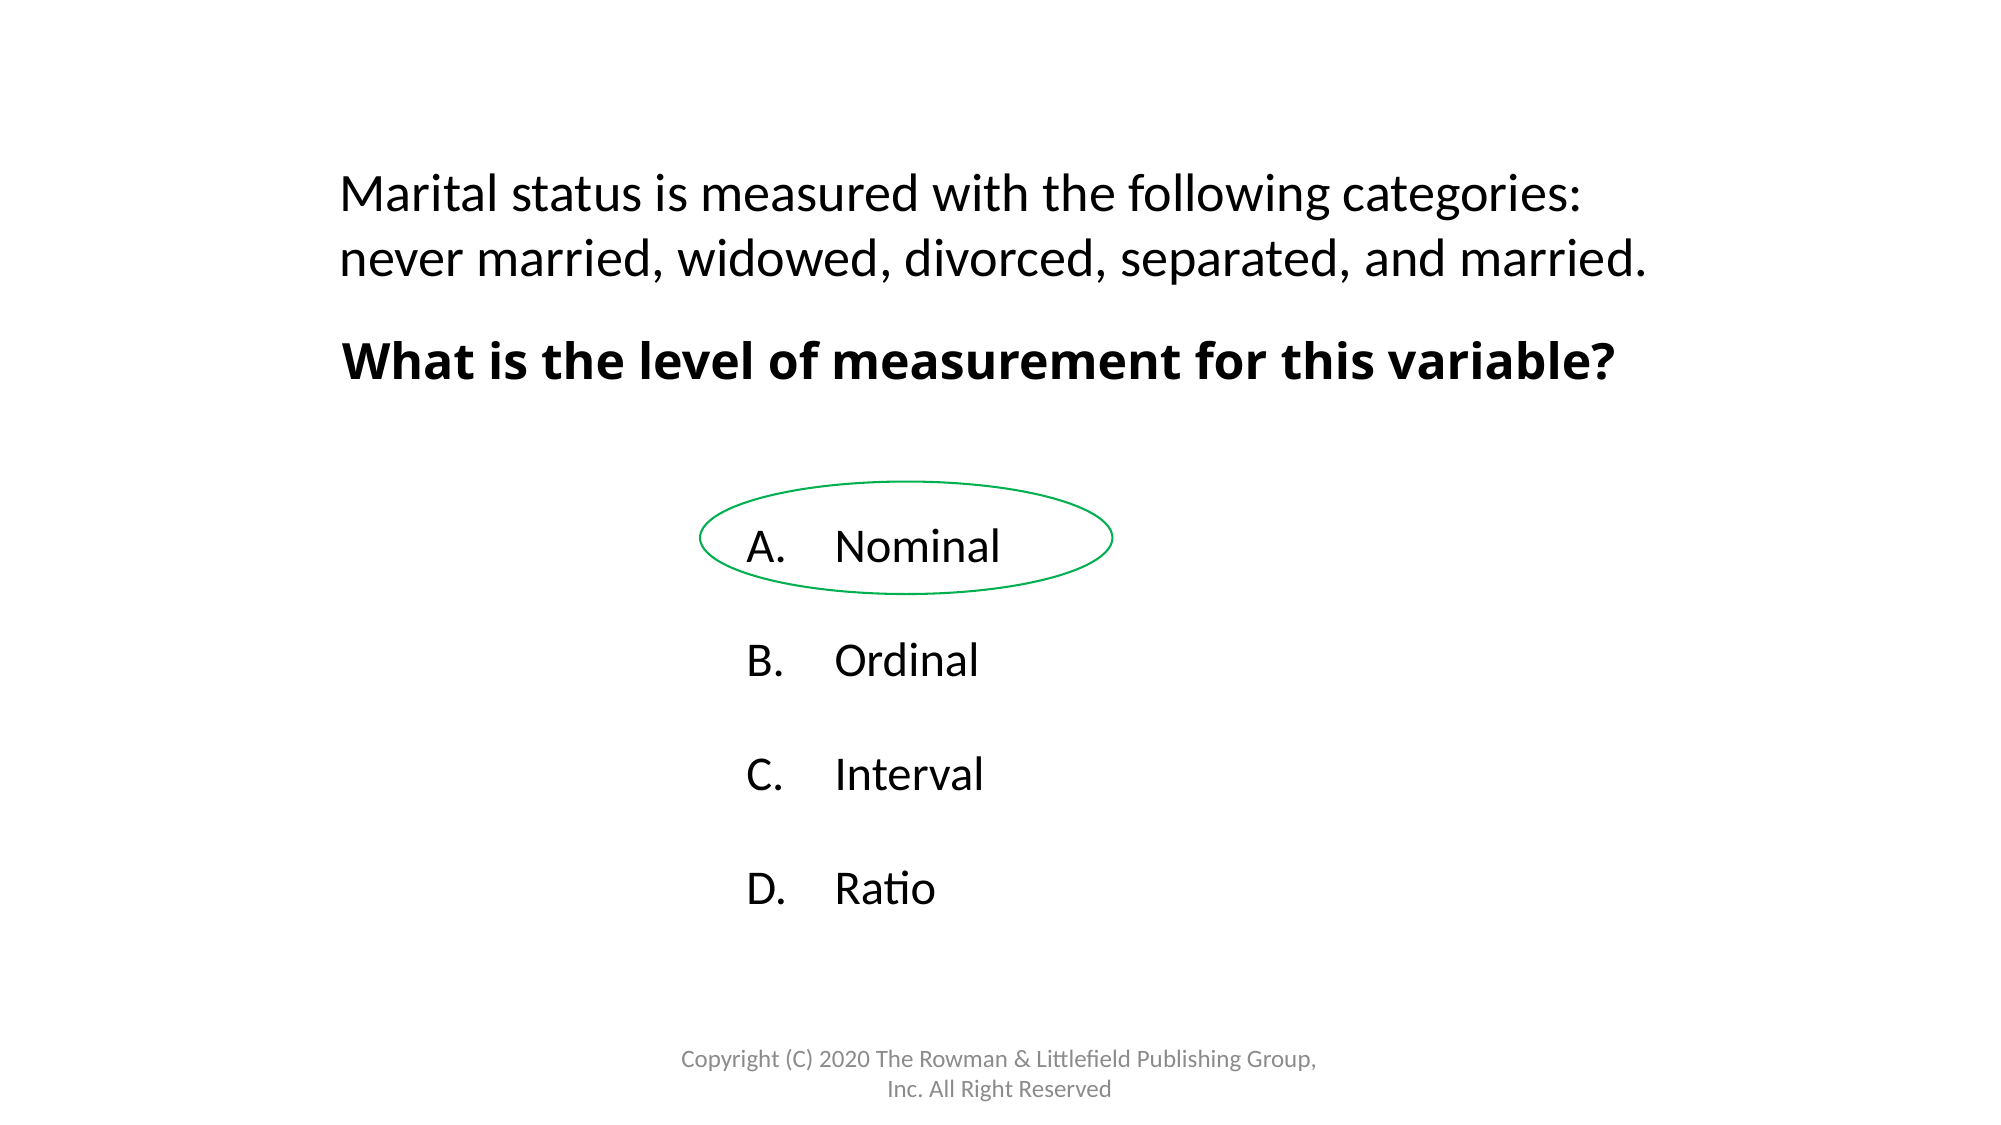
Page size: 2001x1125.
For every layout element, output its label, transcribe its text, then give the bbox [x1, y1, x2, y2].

list Nominal Ordinal Interval Ratio [662, 487, 1188, 925]
footer Copyright (C) 2020 The Rowman & Littlefield Publishing Group, Inc. All Right Reserved [662, 1042, 1338, 1103]
text_box Marital status is measured with the following categories: never married, widowed, divorced, separated, and married. [324, 149, 1688, 295]
text_box [698, 480, 1114, 596]
title What is the level of measurement for this variable? [327, 312, 1678, 414]
